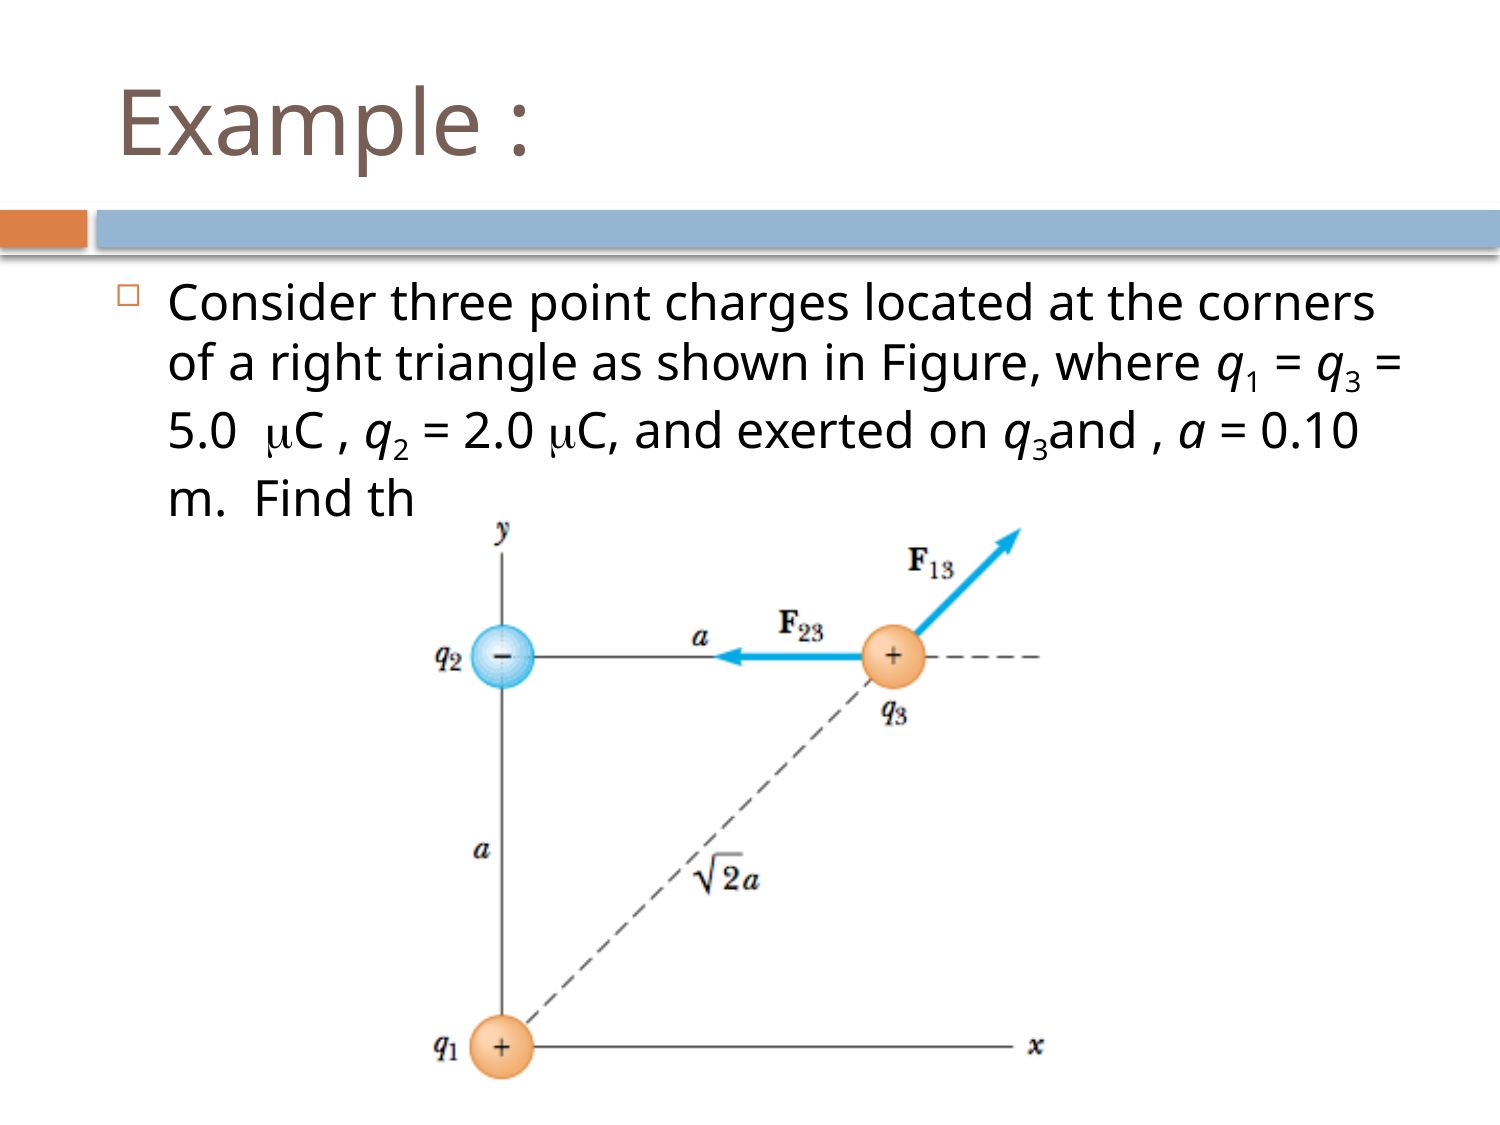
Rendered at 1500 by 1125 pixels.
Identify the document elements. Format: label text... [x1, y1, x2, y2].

list Consider three point charges located at the corners of a right triangle as shown in Figure, where q1 = q3 = 5.0 mC , q2 = 2.0 mC, and exerted on q3and , a = 0.10 m. Find the resultant force. [100, 262, 1438, 1000]
picture [418, 473, 1080, 1089]
title Example : [100, 37, 1438, 200]
